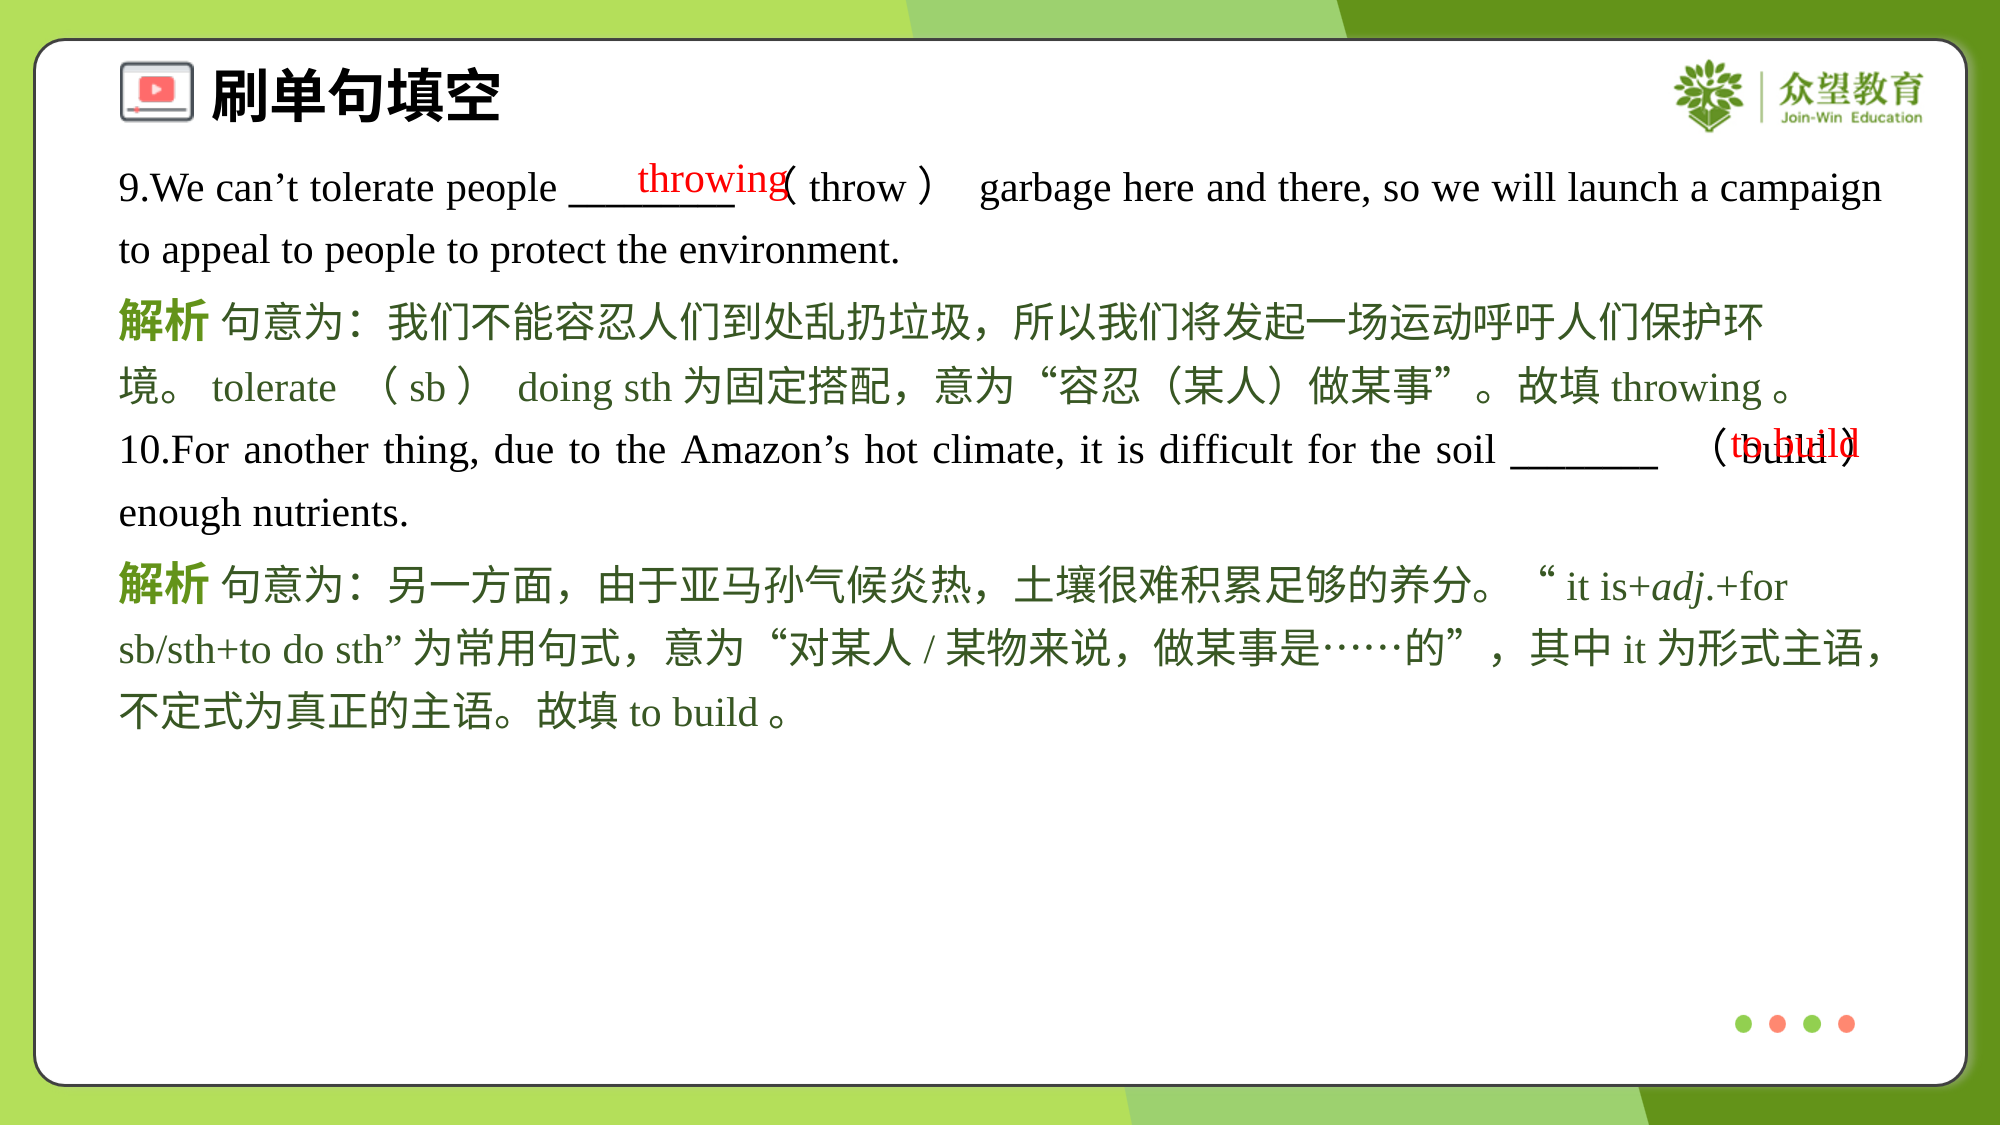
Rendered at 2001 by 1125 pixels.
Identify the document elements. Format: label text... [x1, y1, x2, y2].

picture [0, 0, 2000, 1125]
text_box 解析 句意为：我们不能容忍人们到处乱扔垃圾，所以我们将发起一场运动呼吁人们保护环境。tolerate （sb） doing sth为固定搭配，意为“容忍（某人）做某事”。故填throwing。 [118, 278, 1883, 404]
text_box to build [1721, 403, 1870, 461]
text_box 解析 句意为：另一方面，由于亚马孙气候炎热，土壤很难积累足够的养分。“it is+adj.+for sb/sth+to do sth”为常用句式，意为“对某人/某物来说，做某事是……的”，其中it为形式主语，不定式为真正的主语。故填to build。 [118, 540, 1883, 730]
text_box 9.We can’t tolerate people _________ （throw） garbage here and there, so we will launch a campaign to appeal to people to protect the environment. [118, 146, 1883, 267]
text_box throwing [633, 138, 794, 197]
text_box 10.For another thing, due to the Amazon’s hot climate, it is difficult for the soil ________ （build） enough nutrients. [118, 409, 1883, 530]
